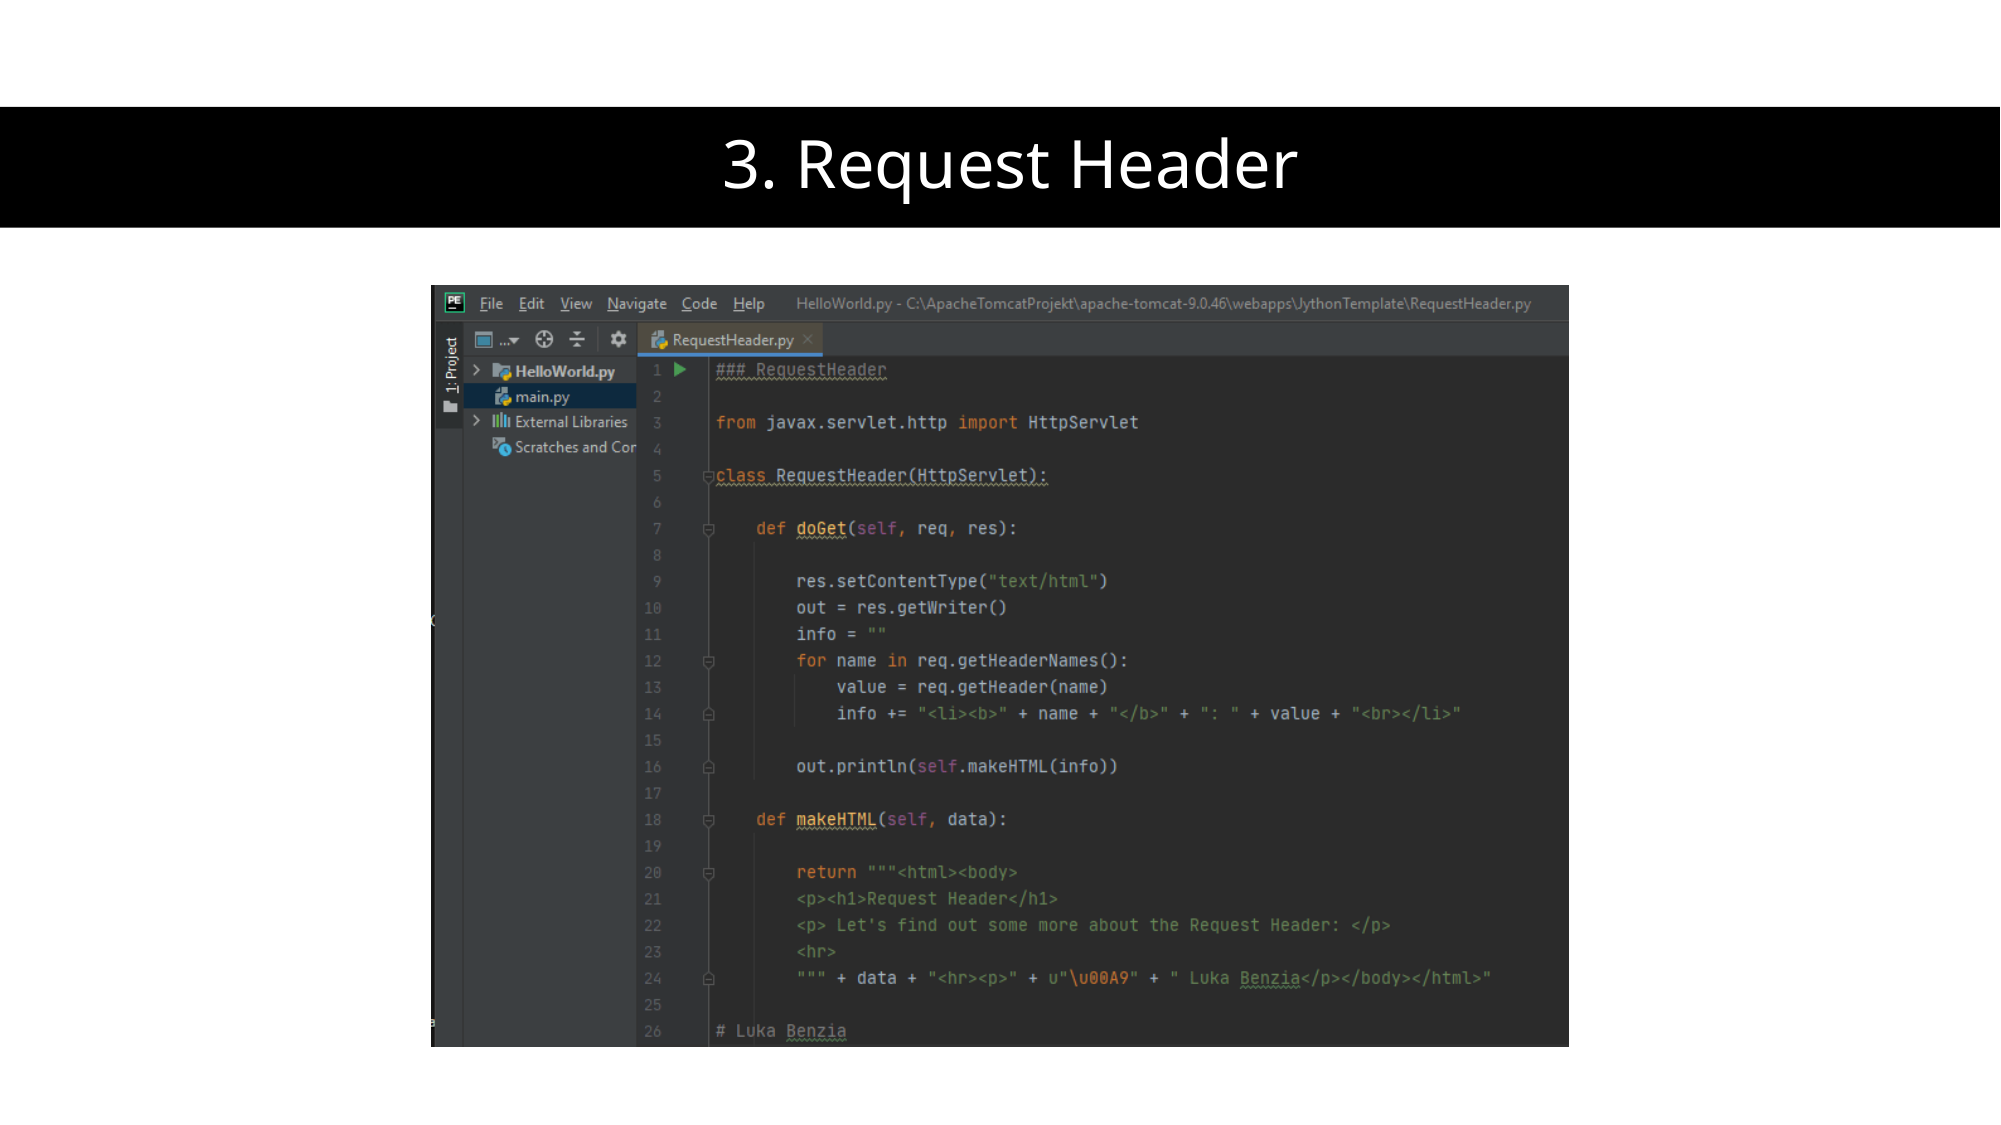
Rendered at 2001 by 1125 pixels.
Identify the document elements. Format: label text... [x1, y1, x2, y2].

title 3. Request Header [91, 105, 1931, 228]
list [431, 285, 1569, 1047]
text_box [0, 106, 2000, 229]
